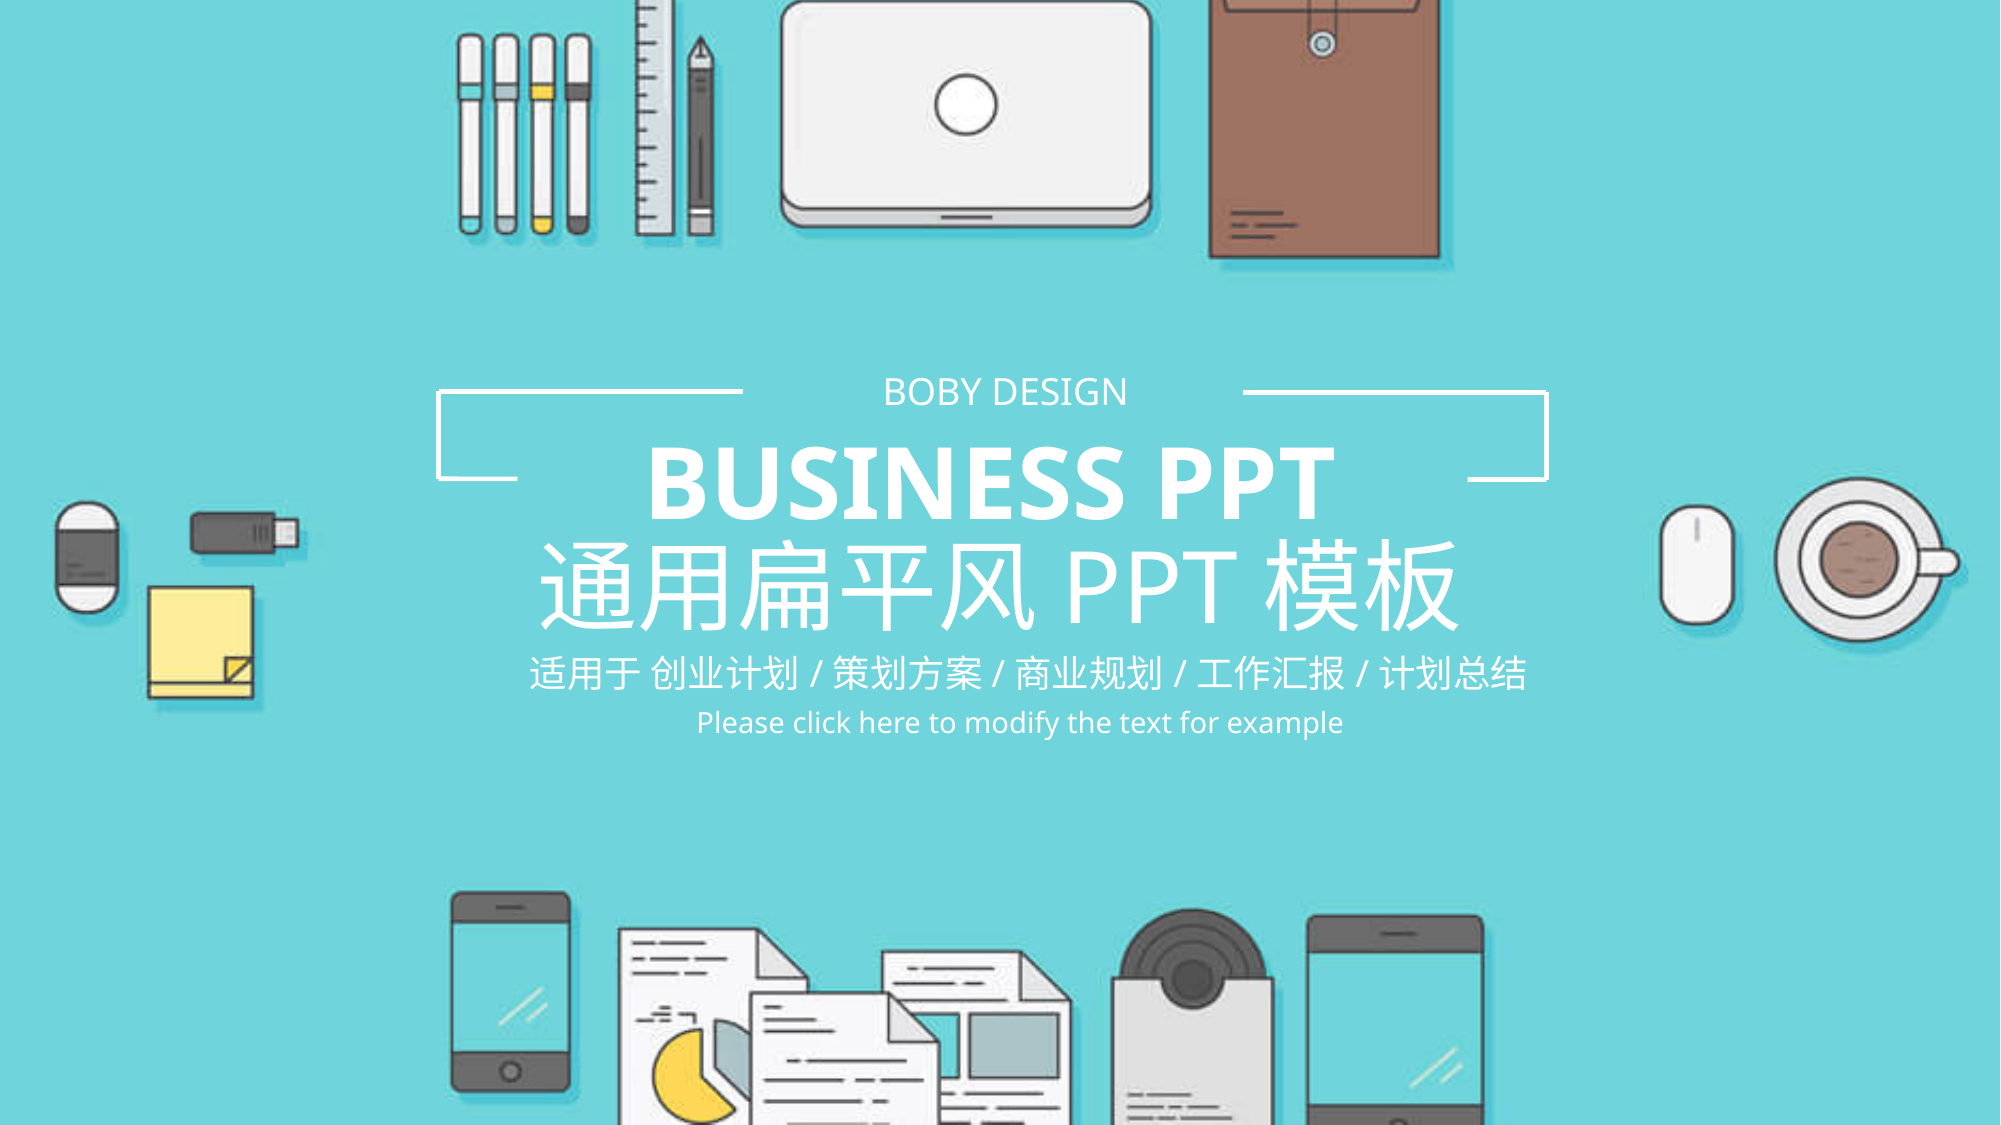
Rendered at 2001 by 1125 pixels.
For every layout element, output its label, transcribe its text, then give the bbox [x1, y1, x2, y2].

text_box BUSINESS PPT [628, 412, 1606, 516]
text_box 通用扁平风PPT模板 [282, 516, 1718, 651]
text_box Please click here to modify the text for example [493, 697, 1555, 747]
picture [0, 0, 2001, 1125]
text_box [1242, 392, 1547, 480]
text_box 适用于 创业计划/策划方案/商业规划/工作汇报/计划总结 [514, 651, 1555, 697]
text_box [438, 391, 743, 479]
text_box BOBY DESIGN [867, 361, 1274, 421]
